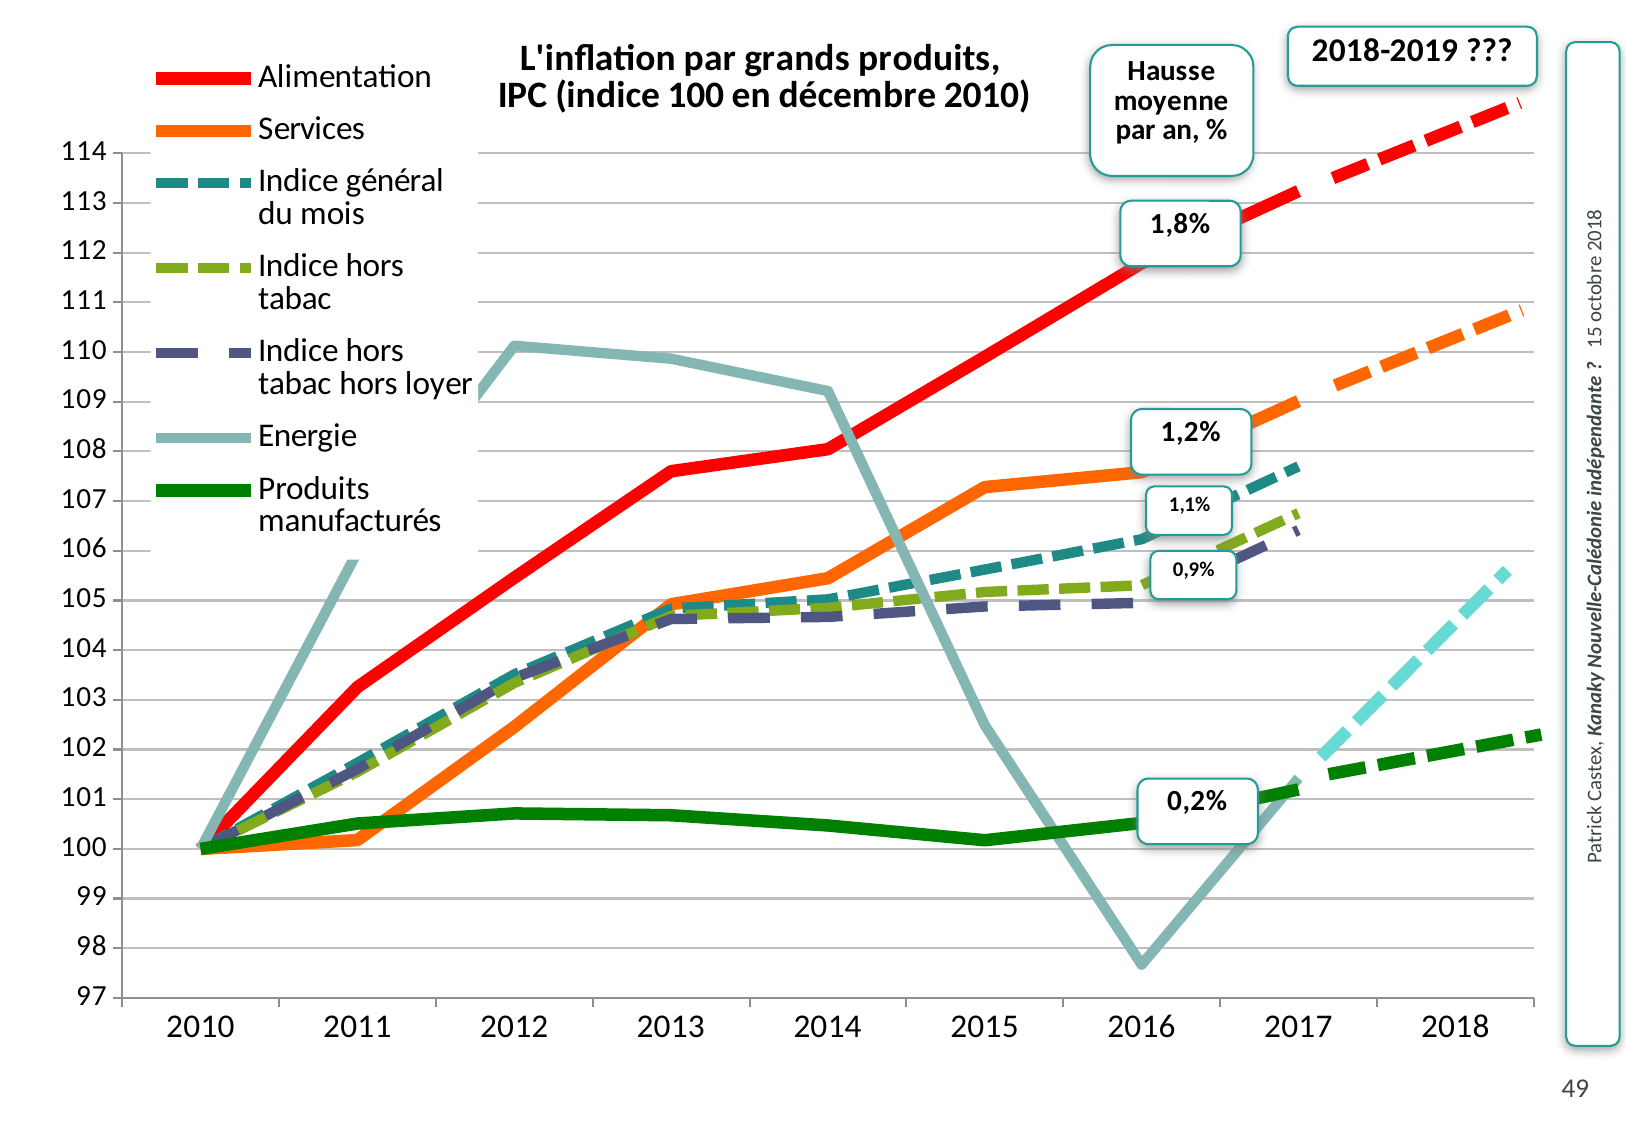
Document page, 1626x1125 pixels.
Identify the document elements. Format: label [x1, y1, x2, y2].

chart [28, 18, 1551, 1071]
